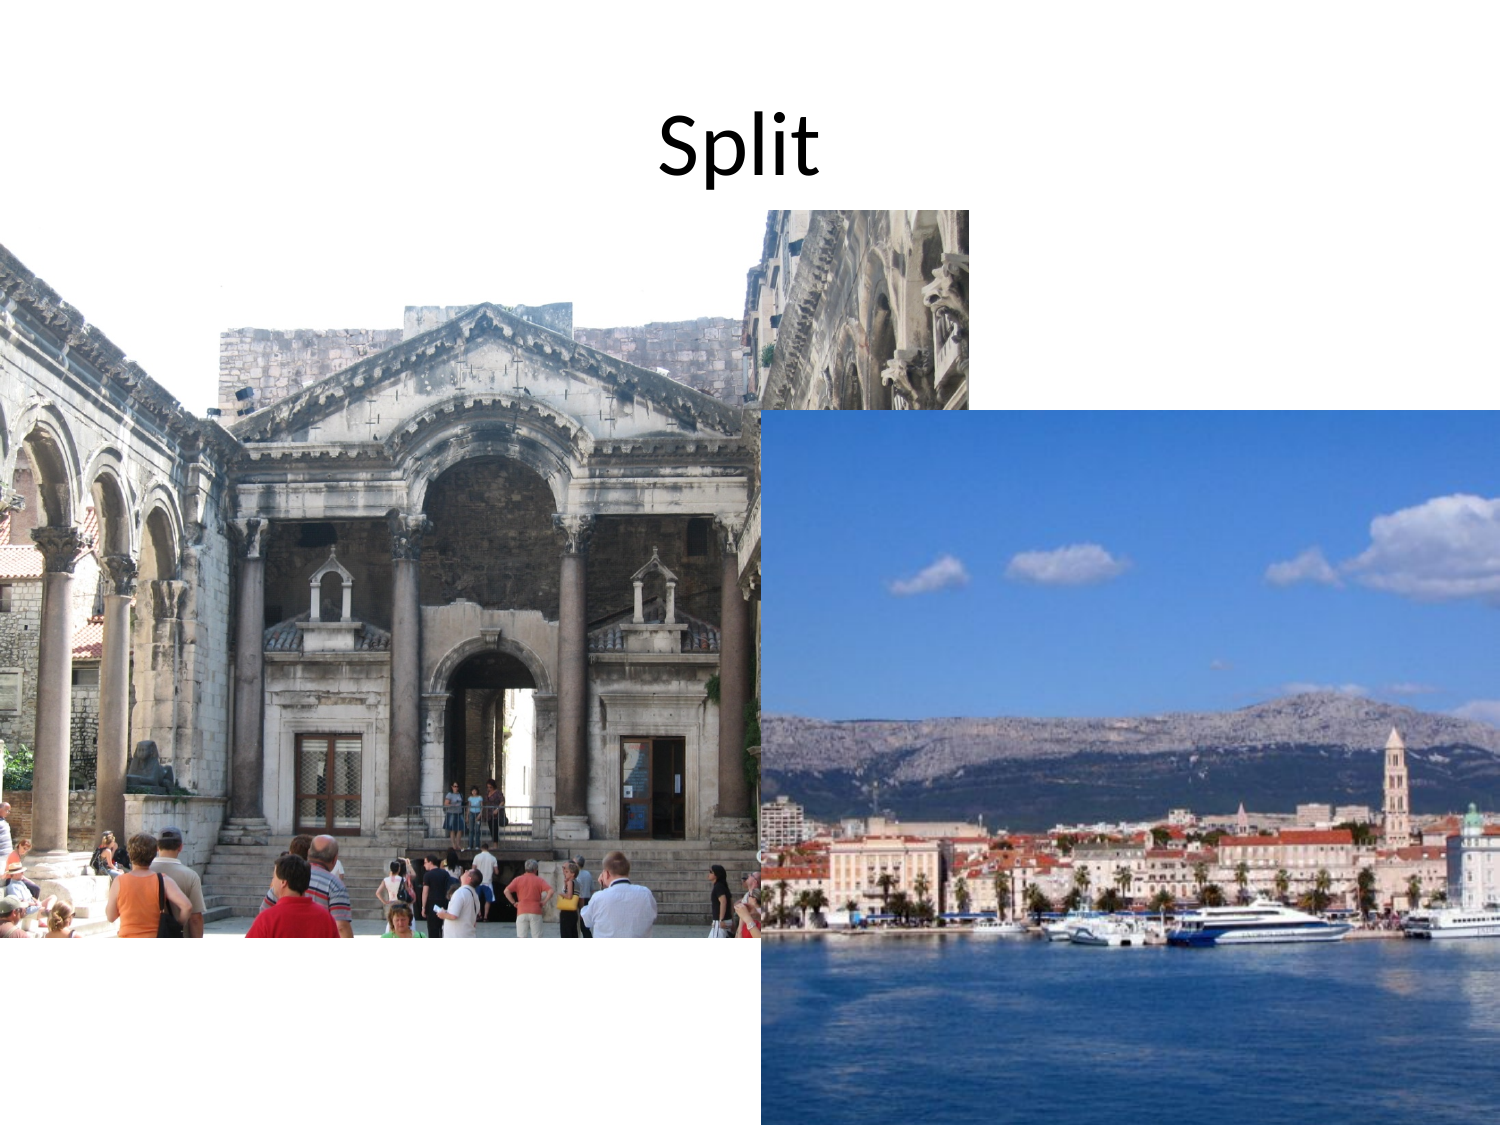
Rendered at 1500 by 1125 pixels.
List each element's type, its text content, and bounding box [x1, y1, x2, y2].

title Split [75, 45, 1425, 233]
picture [0, 210, 1500, 1125]
